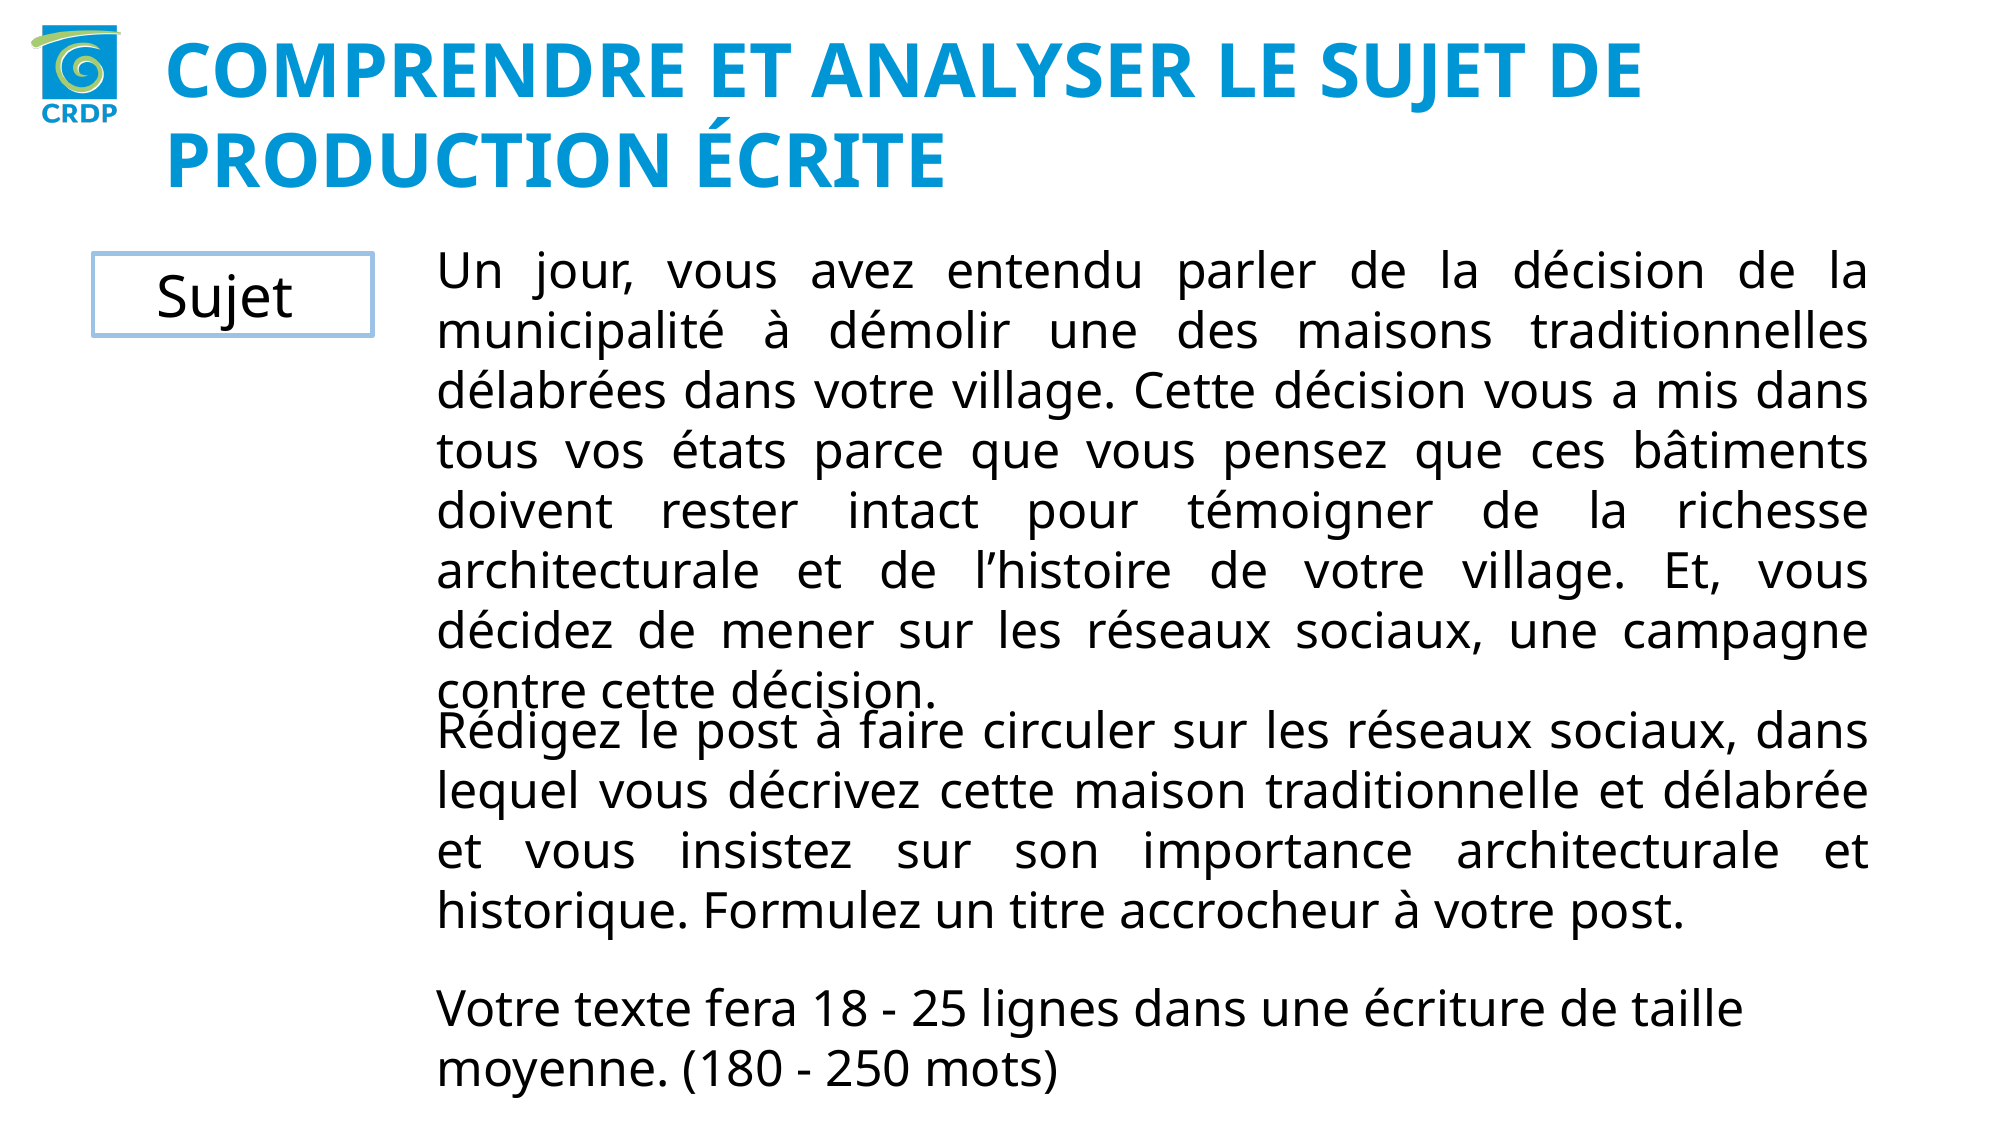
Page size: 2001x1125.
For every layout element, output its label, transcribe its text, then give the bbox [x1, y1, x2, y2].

text_box Sujet [93, 253, 373, 336]
text_box Votre texte fera 18 - 25 lignes dans une écriture de taille moyenne. (180 - 250 mots) [421, 968, 1879, 1105]
text_box COMPRENDRE ET ANALYSER LE SUJET DE PRODUCTION ÉCRITE [149, 14, 1960, 210]
picture [86, 108, 94, 118]
text_box Un jour, vous avez entendu parler de la décision de la municipalité à démolir une des maisons traditionnelles délabrées dans votre village. Cette décision vous a mis dans tous vos états parce que vous pensez que ces bâtiments doivent rester intact pour témoigner de la richesse architecturale et de l’histoire de votre village. Et, vous décidez de mener sur les réseaux sociaux, une campagne contre cette décision. [421, 231, 1886, 690]
text_box Rédigez le post à faire circuler sur les réseaux sociaux, dans lequel vous décrivez cette maison traditionnelle et délabrée et vous insistez sur son importance architecturale et historique. Formulez un titre accrocheur à votre post. [421, 690, 1886, 949]
picture [31, 25, 121, 123]
